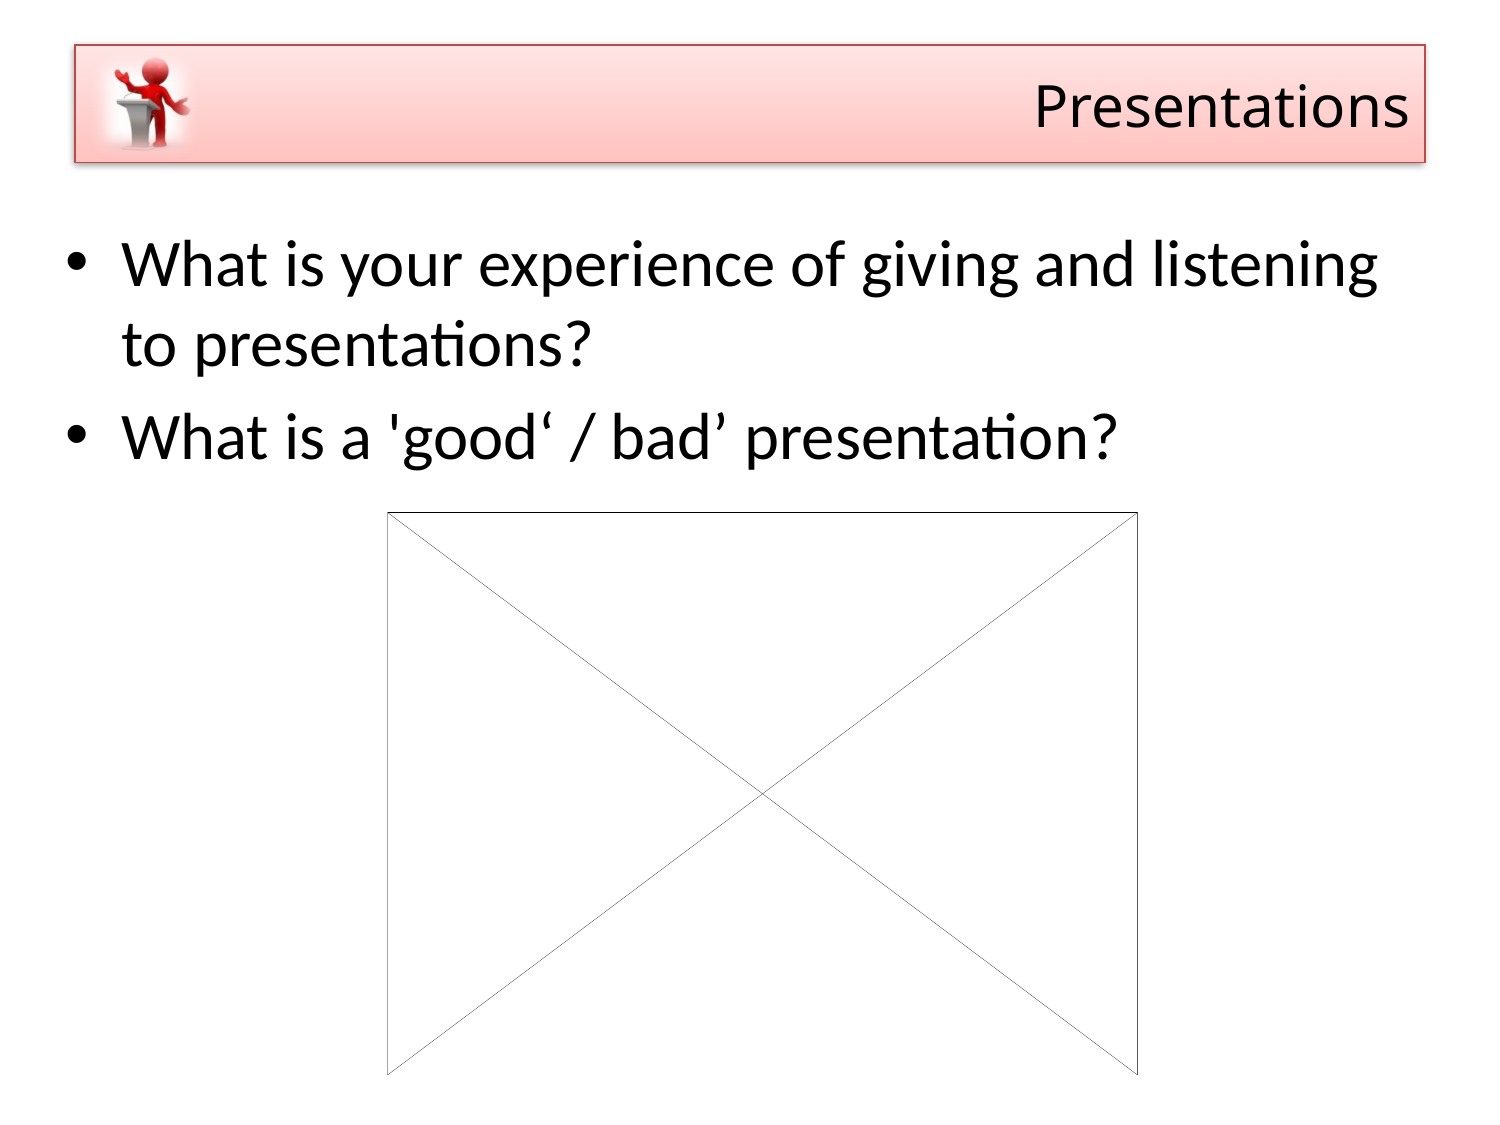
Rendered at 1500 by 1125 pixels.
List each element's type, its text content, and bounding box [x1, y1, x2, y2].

picture [87, 49, 201, 163]
title Presentations [74, 44, 1426, 163]
list What is your experience of giving and listening to presentations? What is a 'good‘ / bad’ presentation? [49, 212, 1426, 1043]
